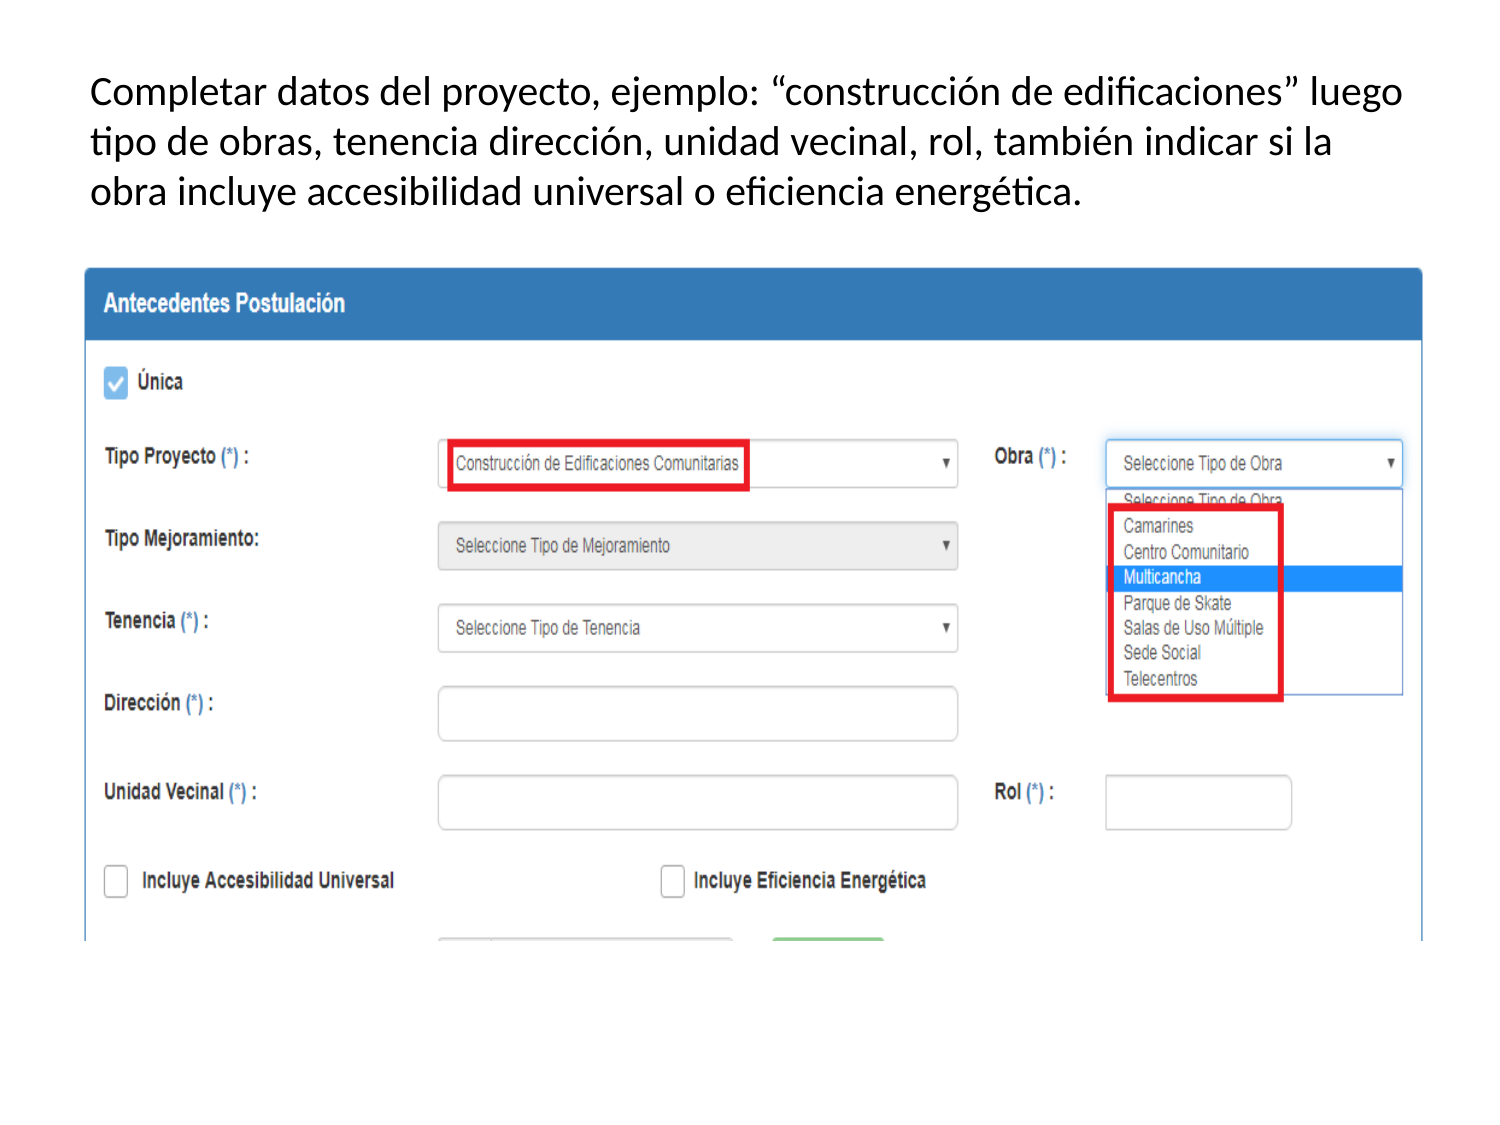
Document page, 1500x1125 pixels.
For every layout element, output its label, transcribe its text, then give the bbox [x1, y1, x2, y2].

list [74, 255, 1426, 941]
title Completar datos del proyecto, ejemplo: “construcción de edificaciones” luego tipo de obras, tenencia dirección, unidad vecinal, rol, también indicar si la obra incluye accesibilidad universal o eficiencia energética. [75, 45, 1425, 233]
